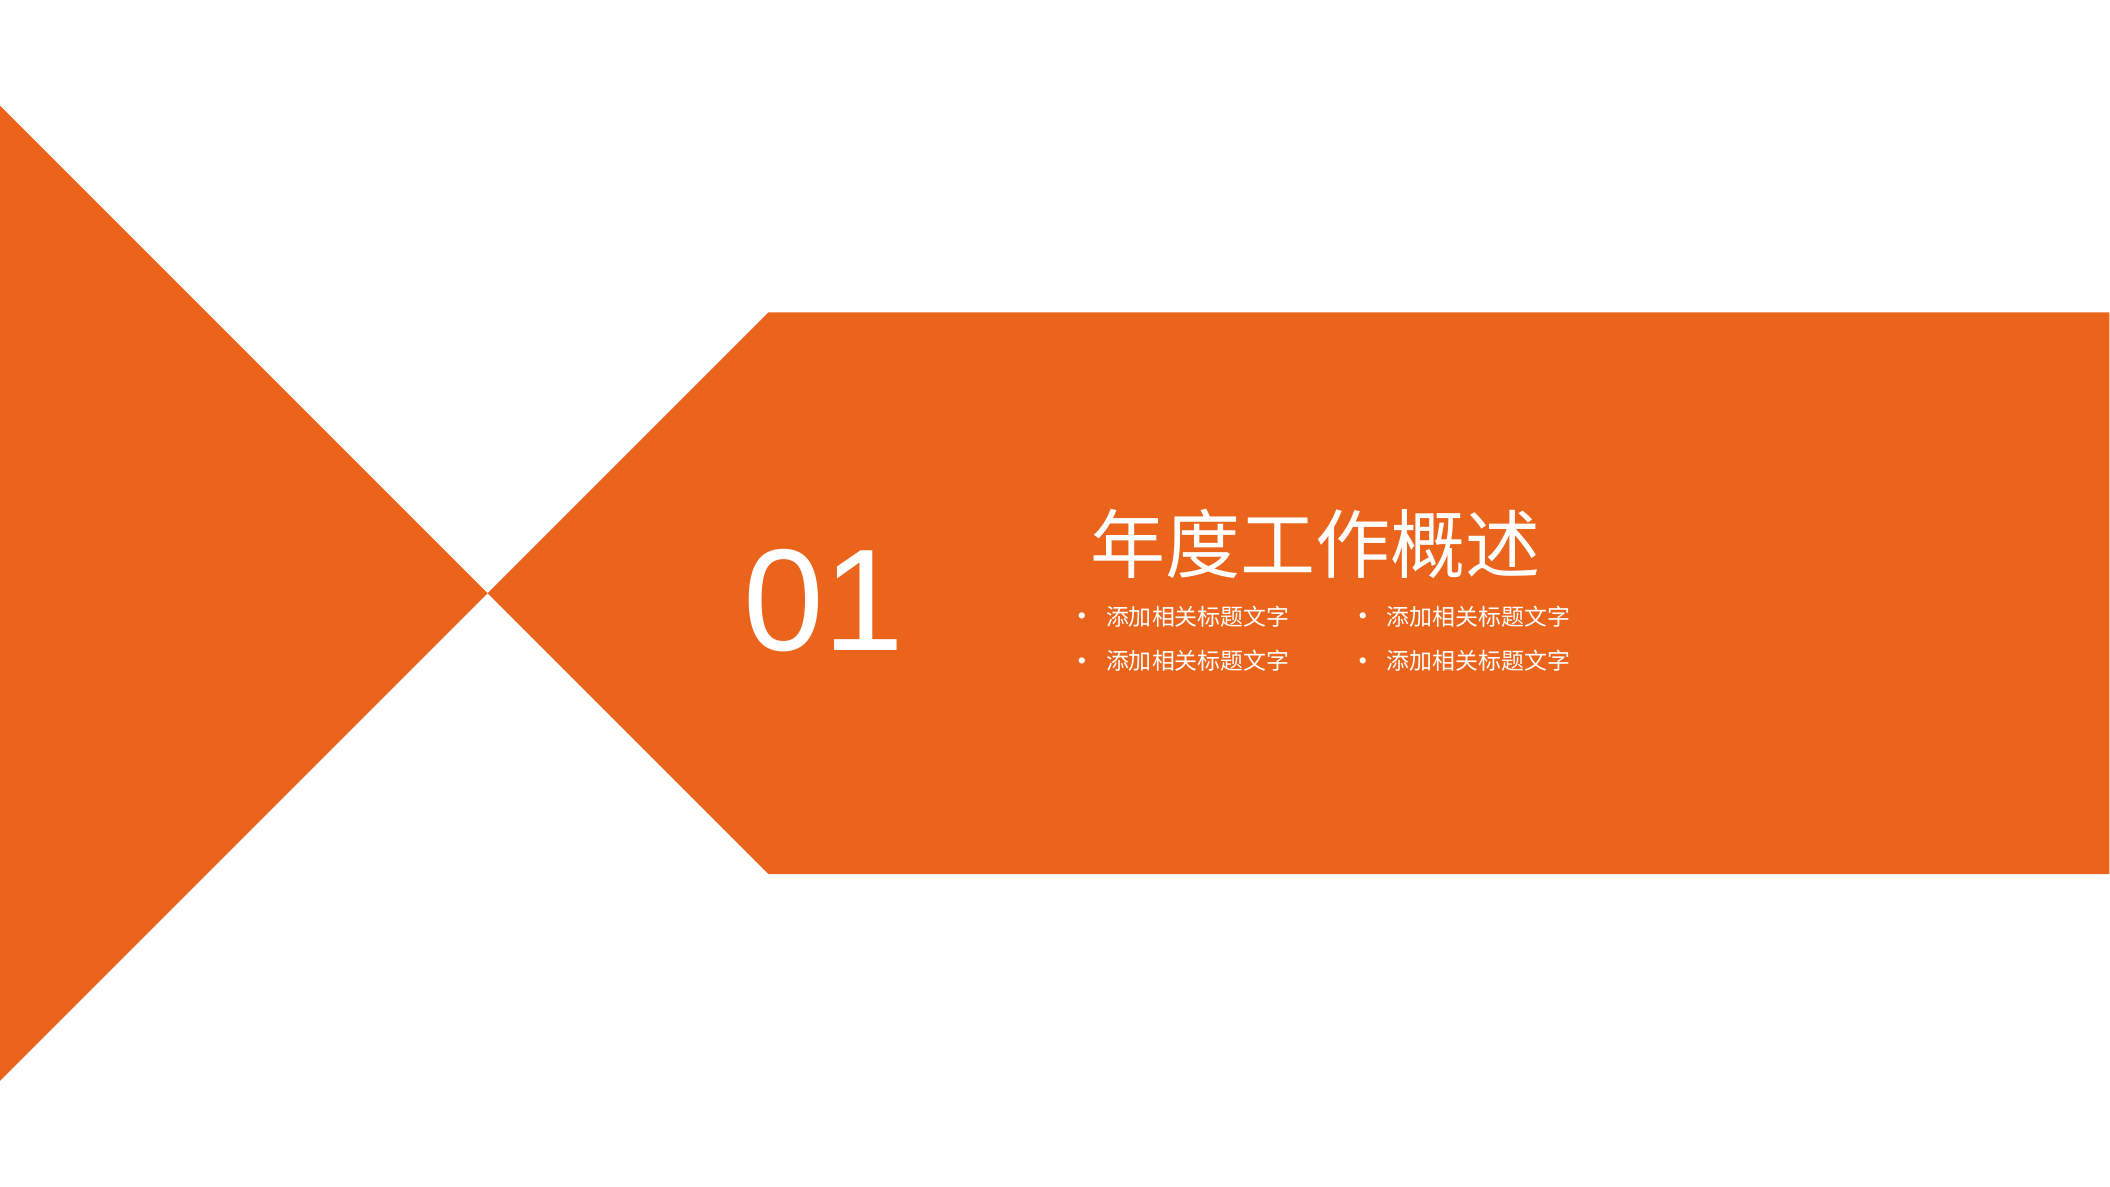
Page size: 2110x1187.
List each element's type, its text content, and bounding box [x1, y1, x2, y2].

text_box 添加相关标题文字 [1063, 639, 1306, 682]
text_box [0, 104, 490, 1083]
text_box 添加相关标题文字 [1063, 594, 1306, 638]
text_box 01 [707, 497, 941, 687]
text_box 添加相关标题文字 [1344, 594, 1586, 638]
text_box 年度工作概述 [1054, 497, 1577, 588]
text_box 添加相关标题文字 [1344, 639, 1586, 682]
text_box [488, 311, 2110, 876]
